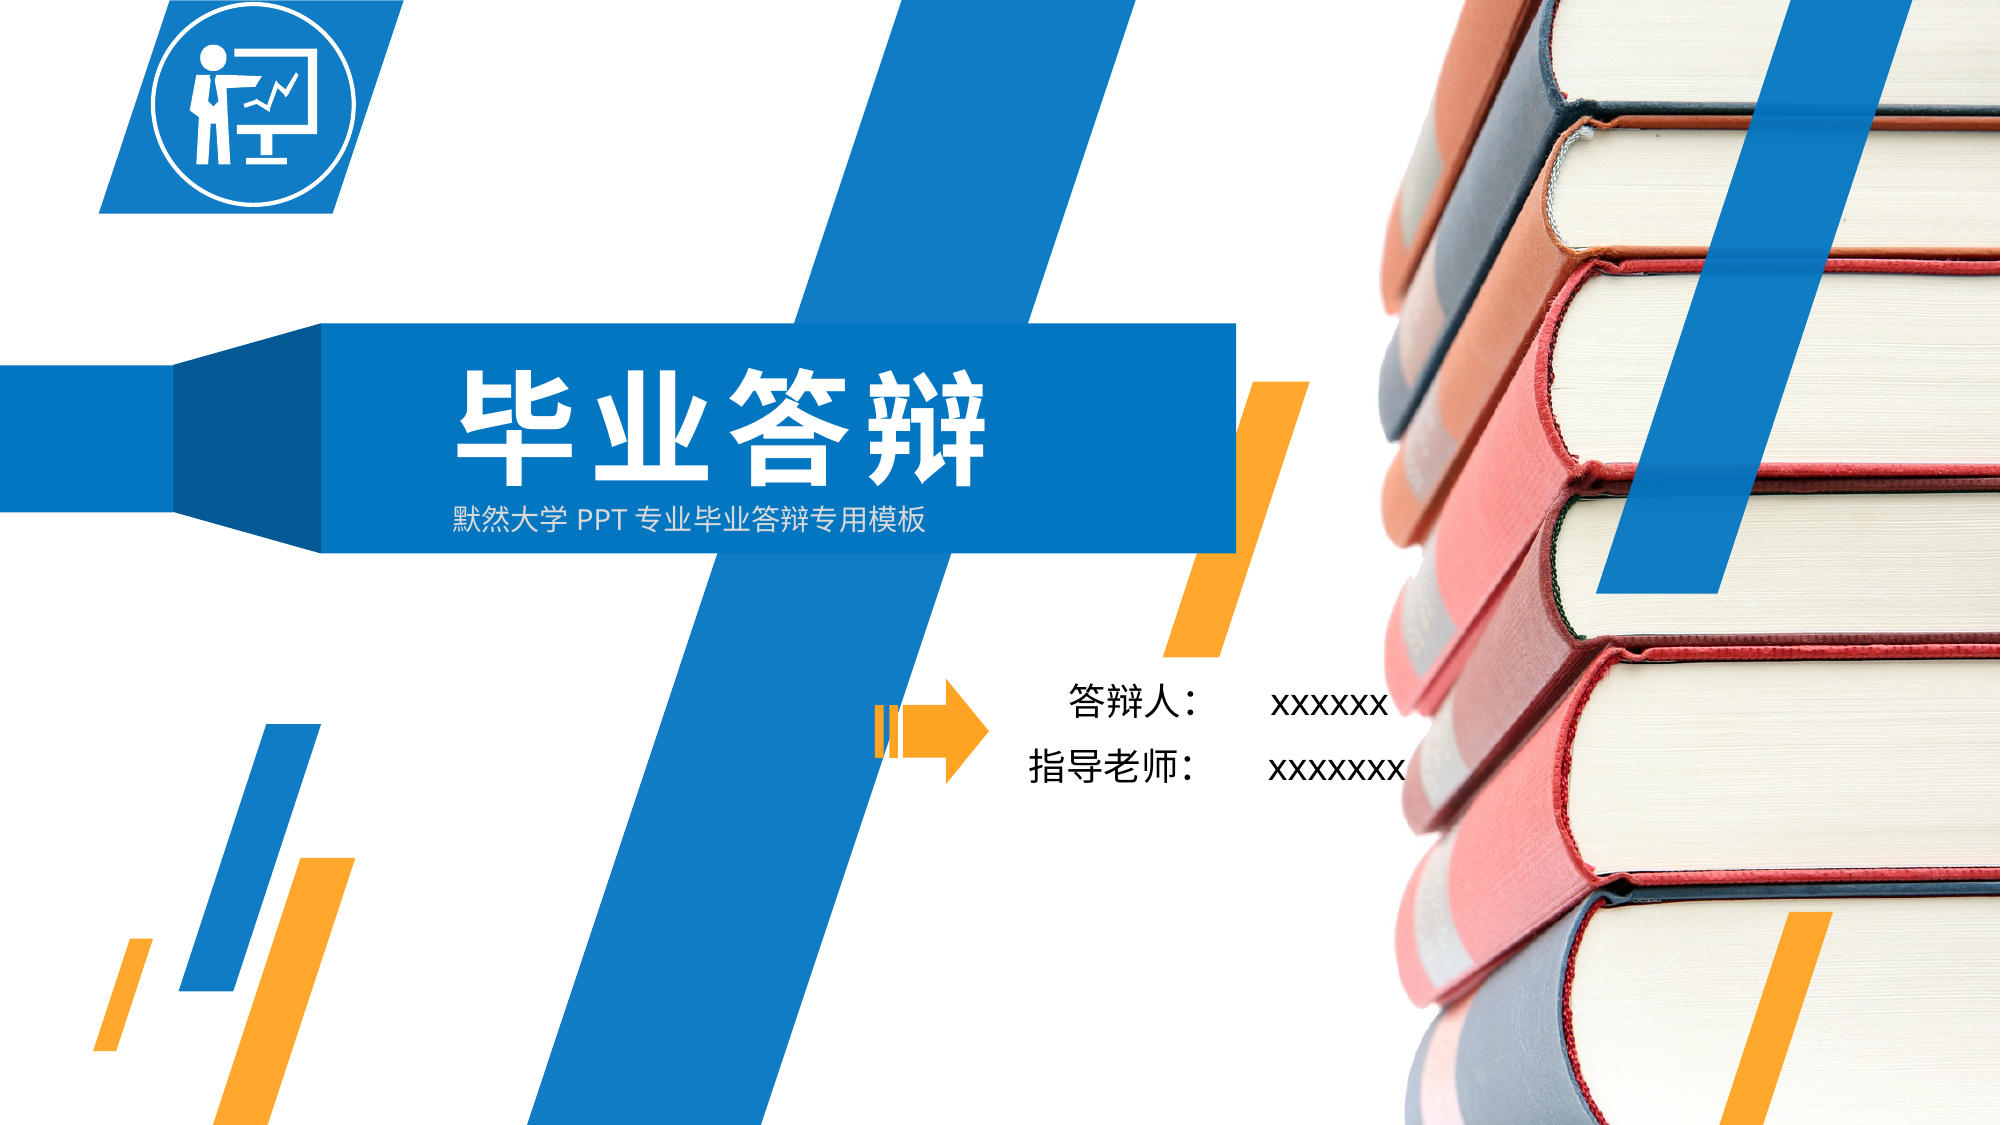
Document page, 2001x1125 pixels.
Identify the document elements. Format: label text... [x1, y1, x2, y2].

text_box [167, 0, 405, 153]
text_box [525, 554, 953, 1125]
text_box [91, 937, 155, 1053]
text_box [323, 322, 1237, 554]
text_box [177, 723, 323, 993]
text_box [1718, 910, 1835, 1125]
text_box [874, 678, 989, 784]
text_box 答辩人： xxxxxx [1054, 670, 1404, 731]
picture [1358, 0, 2000, 1125]
text_box 指导老师： xxxxxxx [1014, 735, 1421, 796]
text_box [793, 0, 1137, 322]
text_box 默然大学PPT专业毕业答辩专用模板 [437, 494, 1141, 544]
text_box [0, 364, 174, 513]
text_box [152, 4, 354, 205]
text_box [1161, 380, 1312, 659]
text_box [211, 856, 357, 1125]
text_box [172, 321, 323, 555]
text_box [97, 50, 337, 215]
text_box 毕业答辩 [437, 343, 1141, 494]
text_box [1594, 0, 1914, 595]
